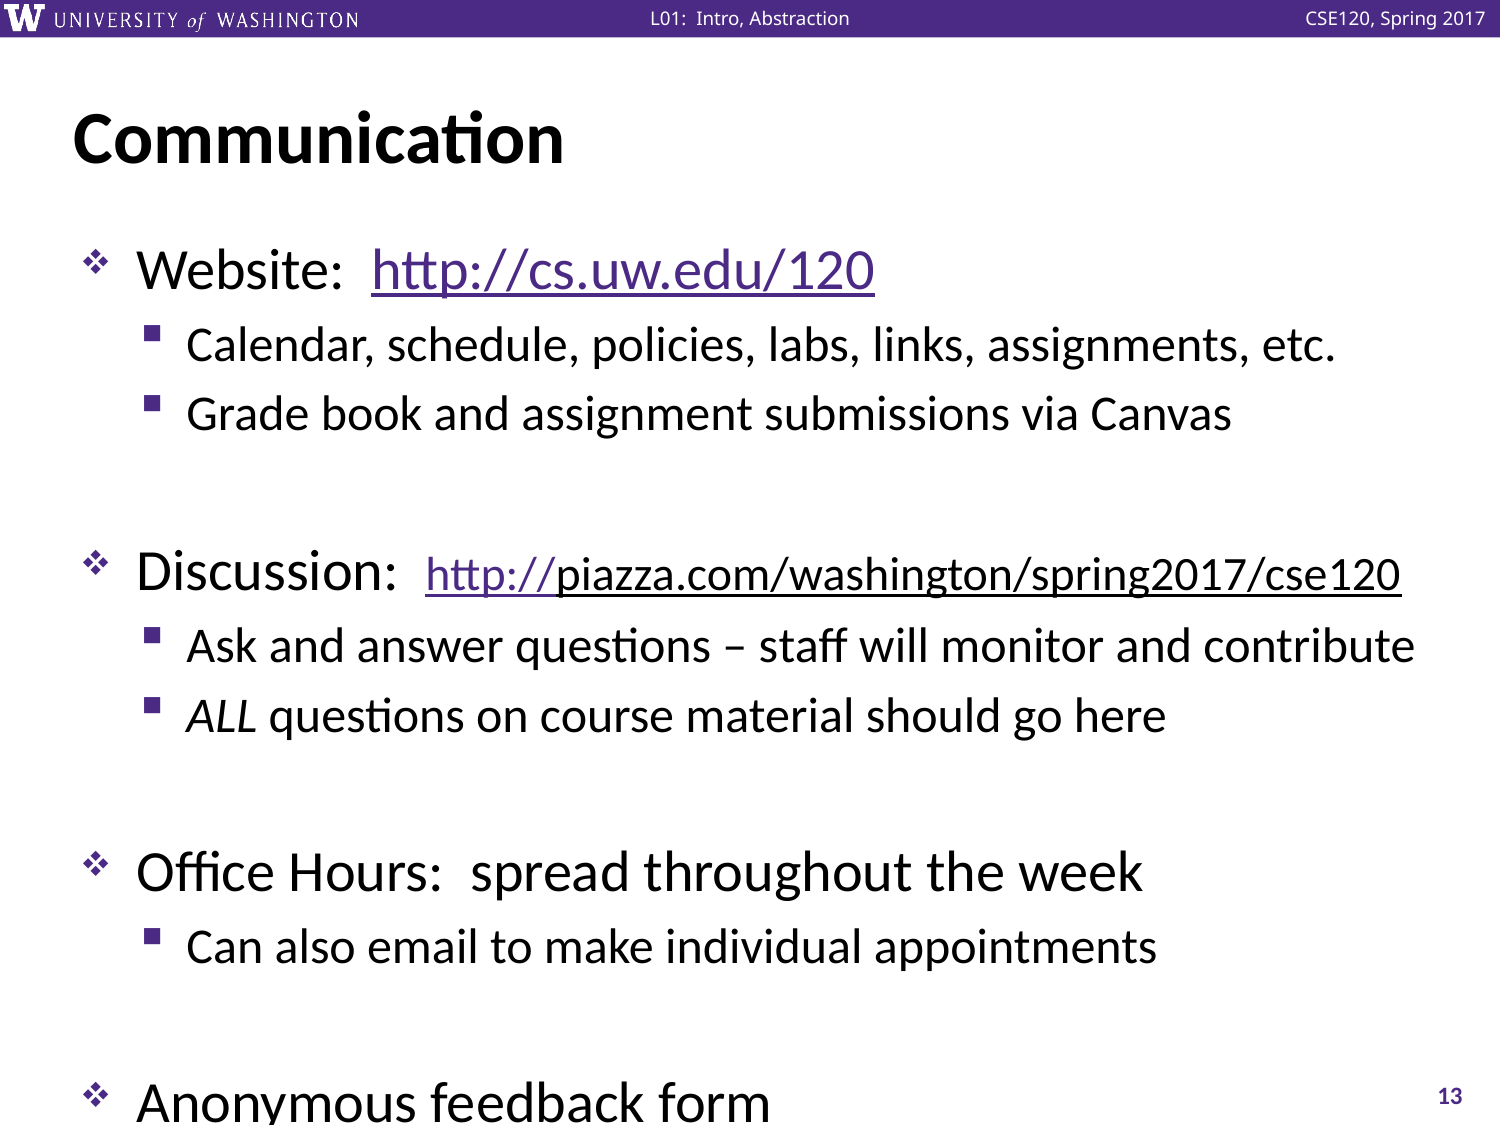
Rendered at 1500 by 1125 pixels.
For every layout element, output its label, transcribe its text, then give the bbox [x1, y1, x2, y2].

title Communication [58, 71, 1438, 197]
slide_number 13 [1400, 1065, 1500, 1125]
picture [4, 4, 358, 32]
list Website: http://cs.uw.edu/120 Calendar, schedule, policies, labs, links, assignments, etc. Grade book and assignment submissions via Canvas Discussion: http://piazza.com/washington/spring2017/cse120 Ask and answer questions – staff will monitor and contribute ALL questions on course material should go here Office Hours: spread throughout the week Can also email to make individual appointments Anonymous feedback form [64, 223, 1438, 1040]
